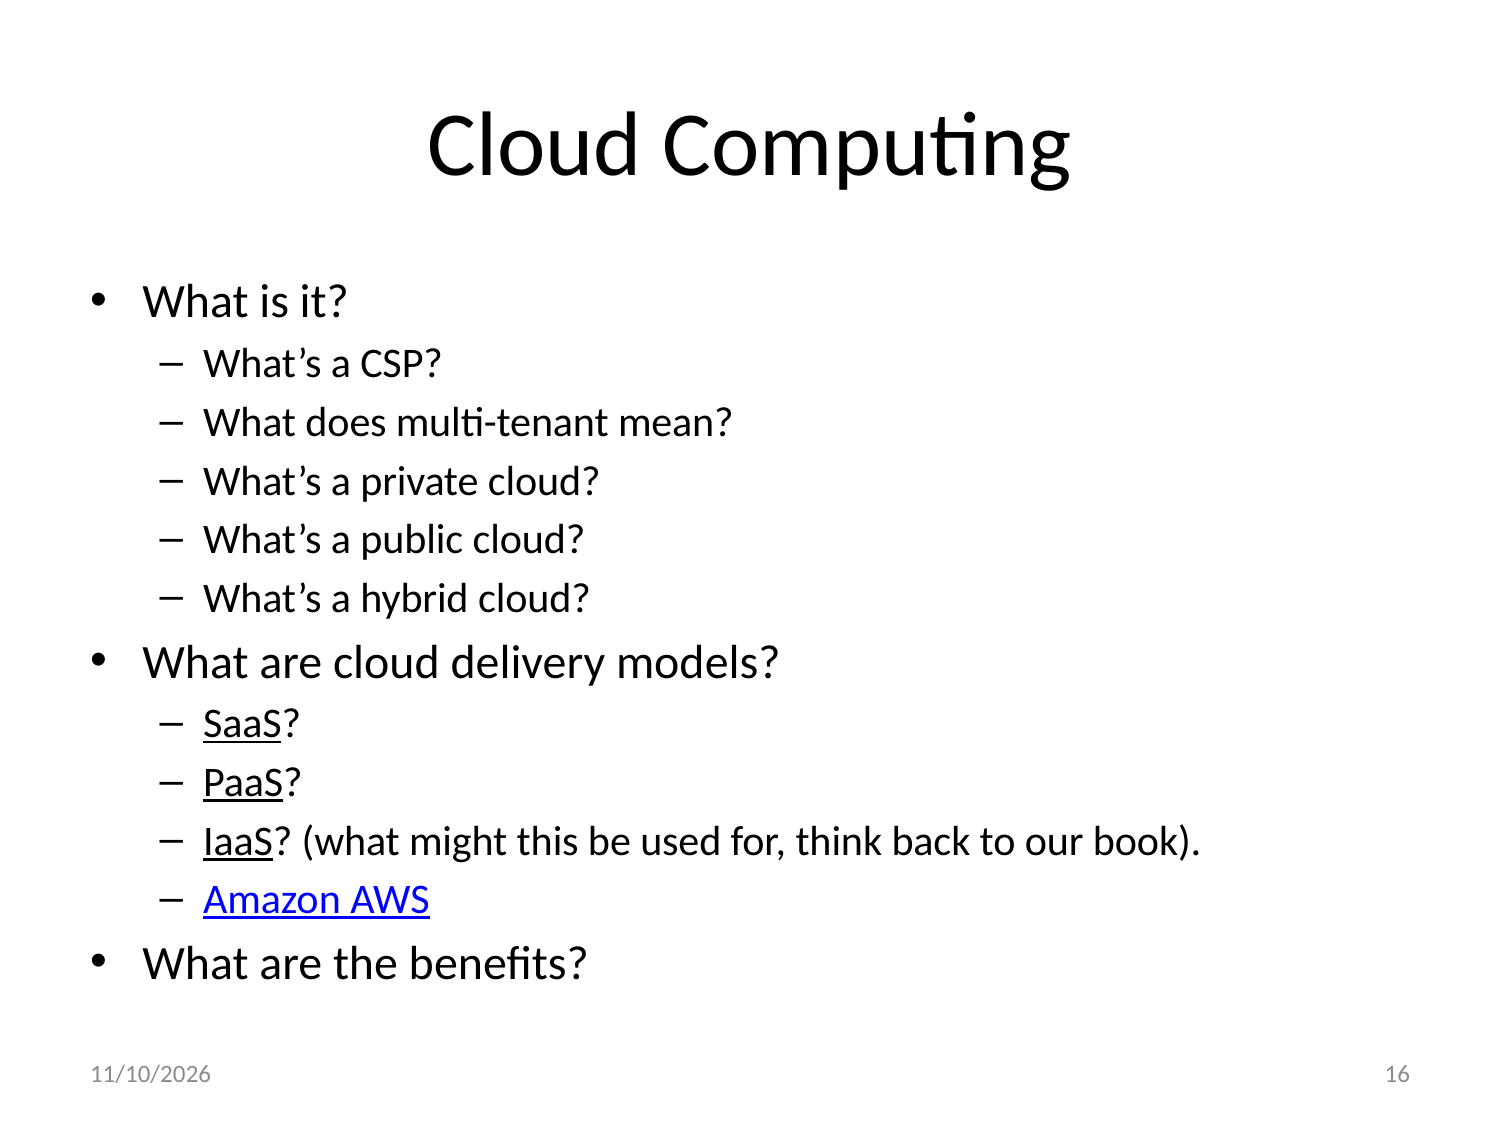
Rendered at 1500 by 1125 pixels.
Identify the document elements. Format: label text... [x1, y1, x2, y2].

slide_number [75, 1042, 425, 1103]
slide_number 16 [1074, 1042, 1425, 1103]
title Cloud Computing [75, 45, 1425, 233]
list What is it? What’s a CSP? What does multi-tenant mean? What’s a private cloud? What’s a public cloud? What’s a hybrid cloud? What are cloud delivery models? SaaS? PaaS? IaaS? (what might this be used for, think back to our book). Amazon AWS What are the benefits? [75, 262, 1425, 1005]
